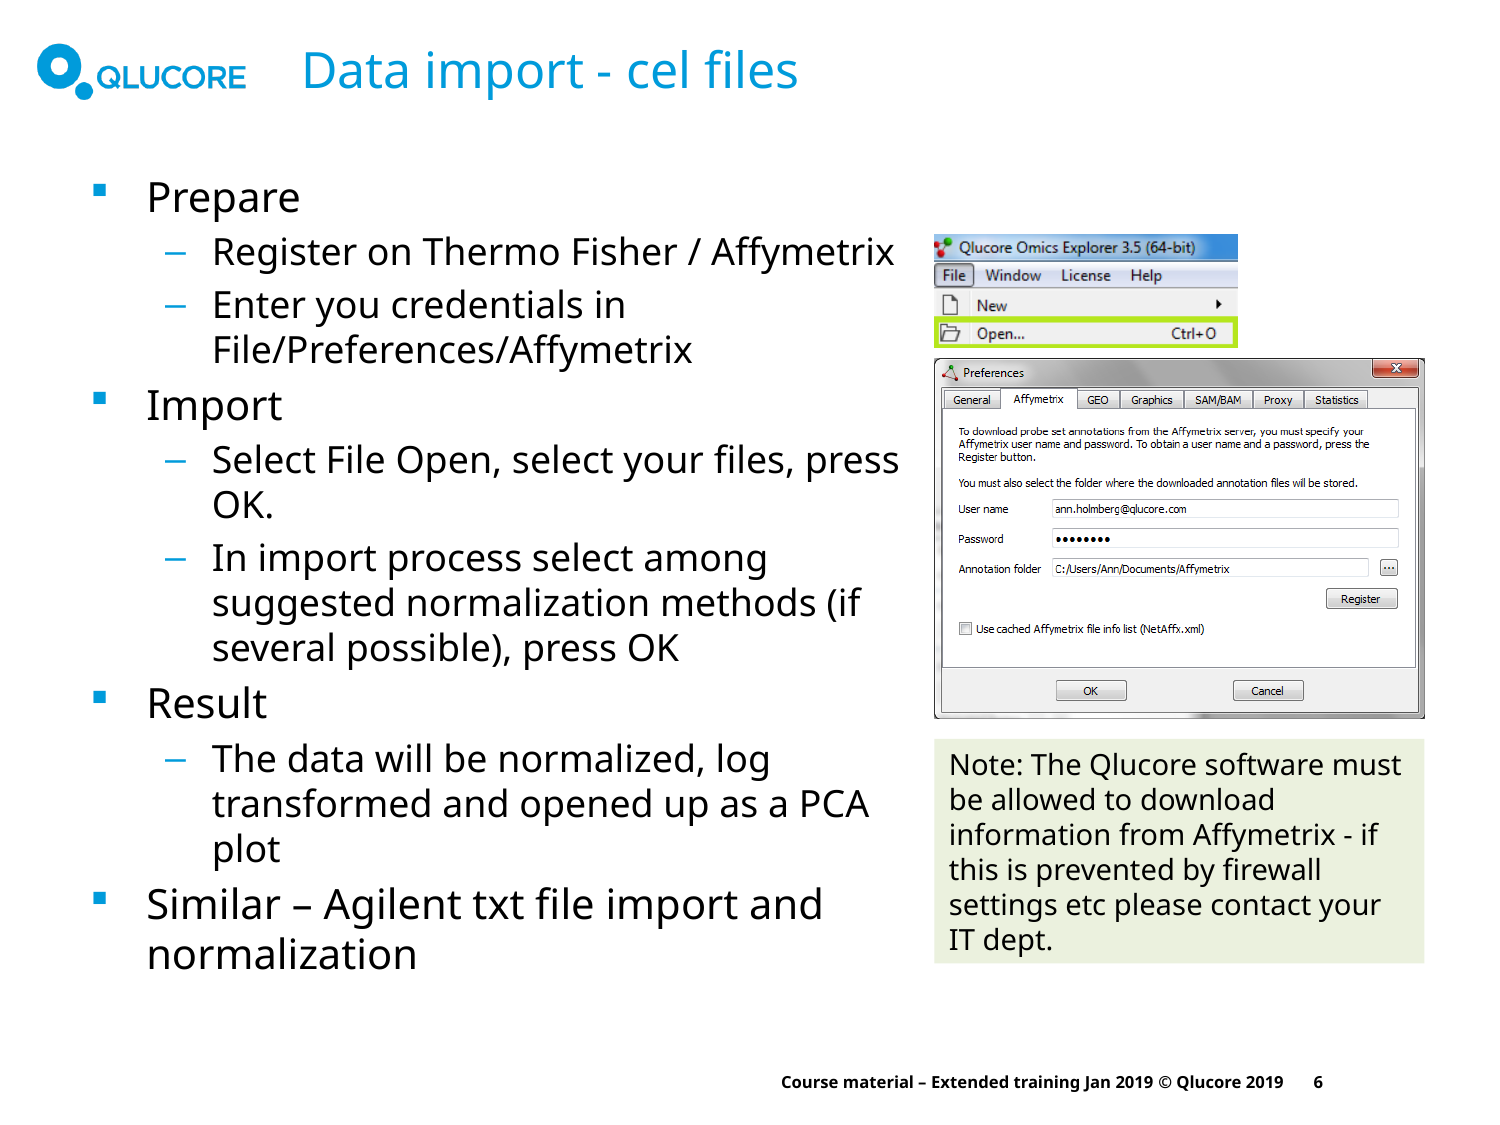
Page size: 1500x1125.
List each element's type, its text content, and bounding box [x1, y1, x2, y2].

list Prepare Register on Thermo Fisher / Affymetrix Enter you credentials in File/Preferences/Affymetrix Import Select File Open, select your files, press OK. In import process select among suggested normalization methods (if several possible), press OK Result The data will be normalized, log transformed and opened up as a PCA plot Similar – Agilent txt file import and normalization [75, 163, 920, 1052]
text_box Note: The Qlucore software must be allowed to download information from Affymetrix - if this is prevented by firewall settings etc please contact your IT dept. [934, 738, 1425, 964]
picture [933, 233, 1238, 348]
title Data import - cel files [286, 10, 1445, 127]
picture [934, 358, 1426, 719]
